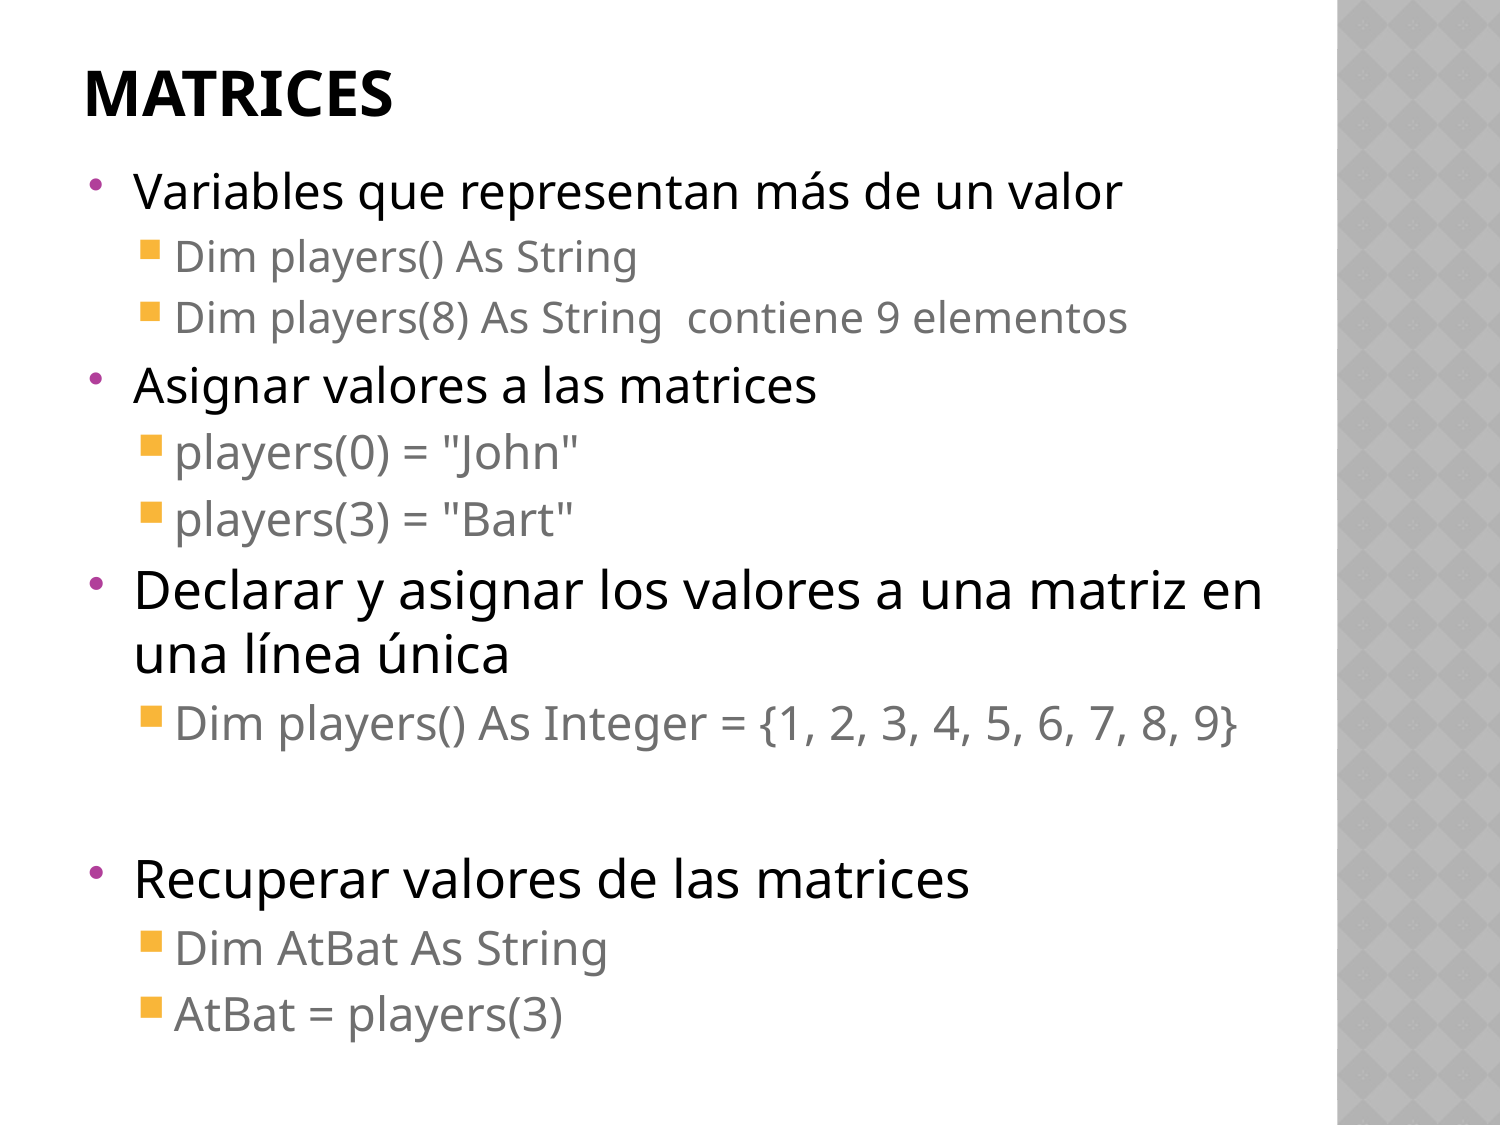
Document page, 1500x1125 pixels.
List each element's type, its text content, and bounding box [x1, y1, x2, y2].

list Variables que representan más de un valor Dim players() As String Dim players(8) As String contiene 9 elementos Asignar valores a las matrices players(0) = "John" players(3) = "Bart" Declarar y asignar los valores a una matriz en una línea única Dim players() As Integer = {1, 2, 3, 4, 5, 6, 7, 8, 9} Recuperar valores de las matrices Dim AtBat As String AtBat = players(3) [75, 152, 1360, 1059]
title Matrices [75, 52, 1263, 129]
